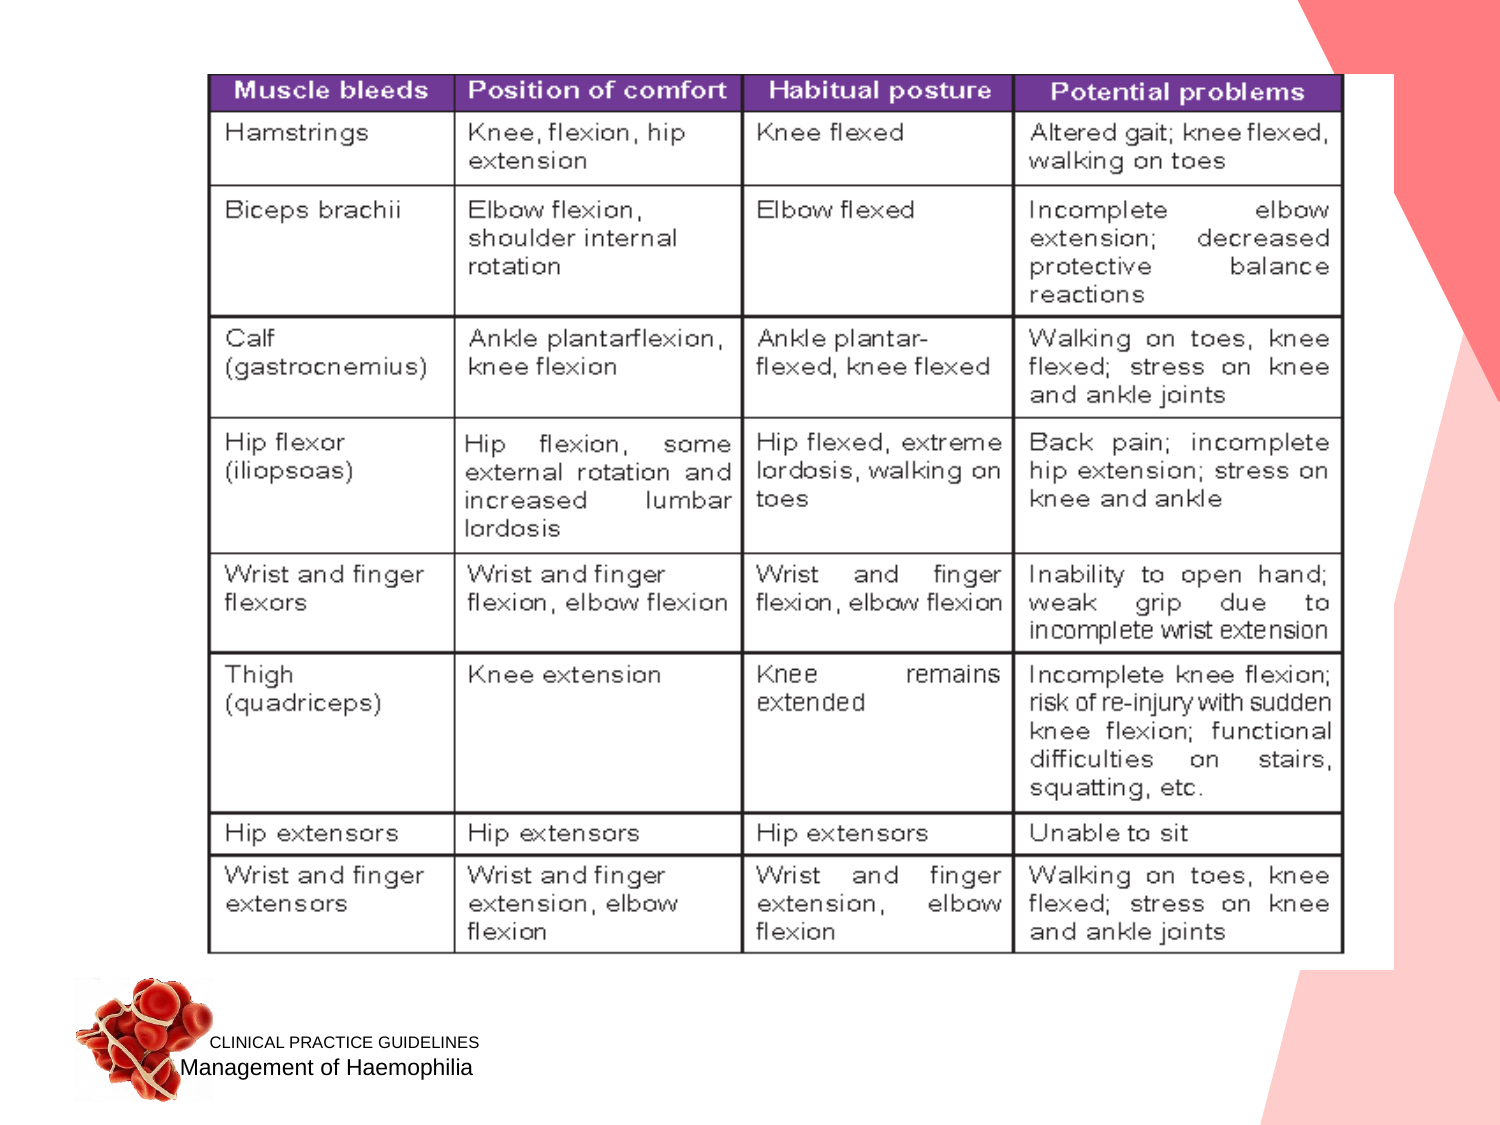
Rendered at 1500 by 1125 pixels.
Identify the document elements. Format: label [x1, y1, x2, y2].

picture [162, 74, 1394, 971]
text_box [74, 0, 1500, 1125]
